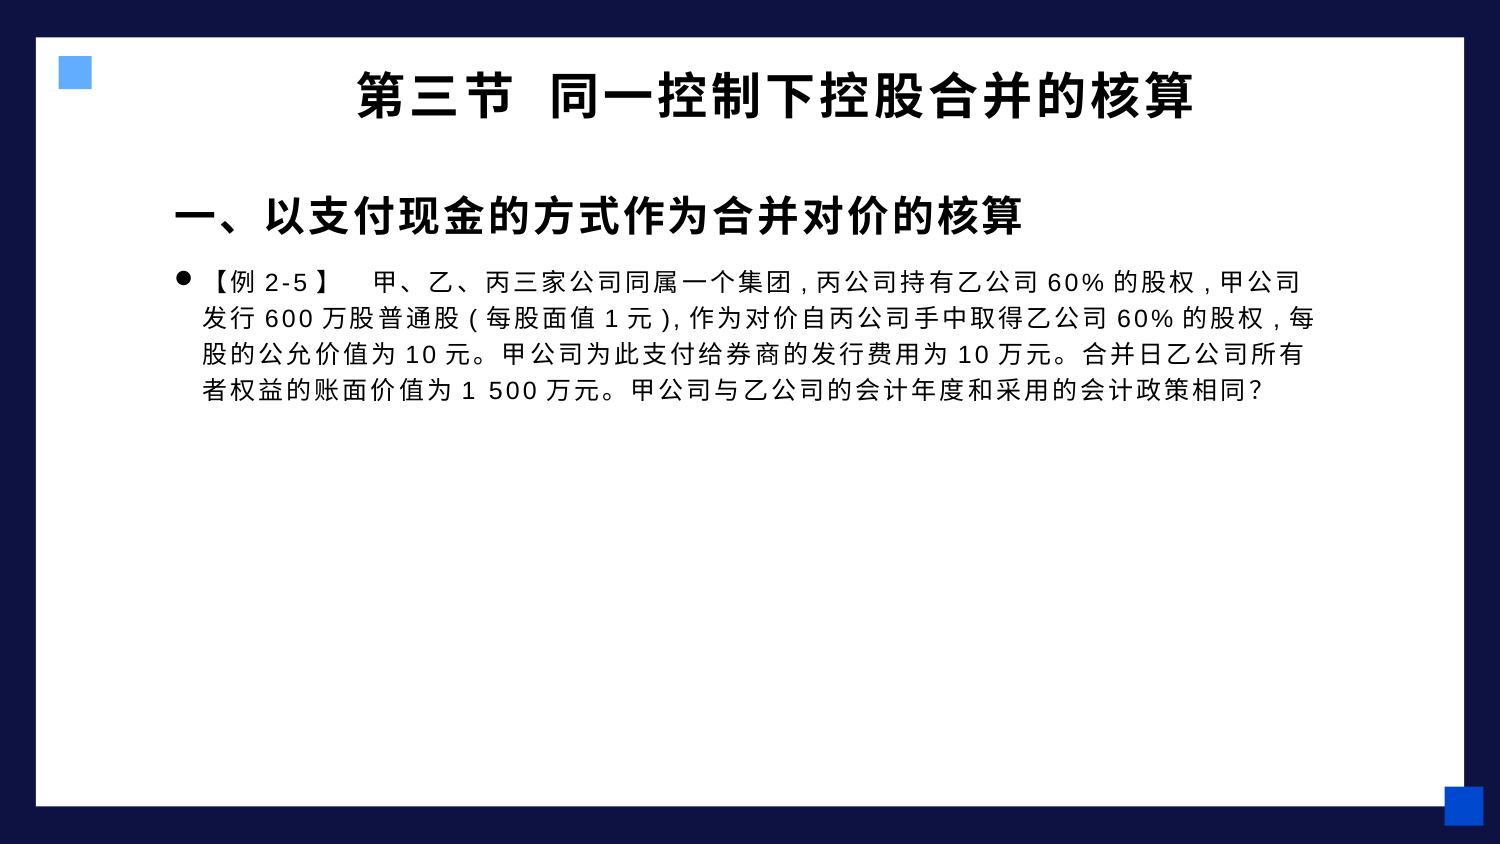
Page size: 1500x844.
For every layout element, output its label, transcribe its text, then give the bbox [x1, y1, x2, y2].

list 一、以支付现金的方式作为合并对价的核算 【例2-5】 甲、乙、丙三家公司同属一个集团,丙公司持有乙公司60%的股权,甲公司发行600万股普通股(每股面值1元),作为对价自丙公司手中取得乙公司60%的股权,每股的公允价值为10元。甲公司为此支付给券商的发行费用为10万元。合并日乙公司所有者权益的账面价值为1 500万元。甲公司与乙公司的会计年度和采用的会计政策相同？ [157, 179, 1343, 604]
title 第三节 同一控制下控股合并的核算 [123, 43, 1424, 133]
